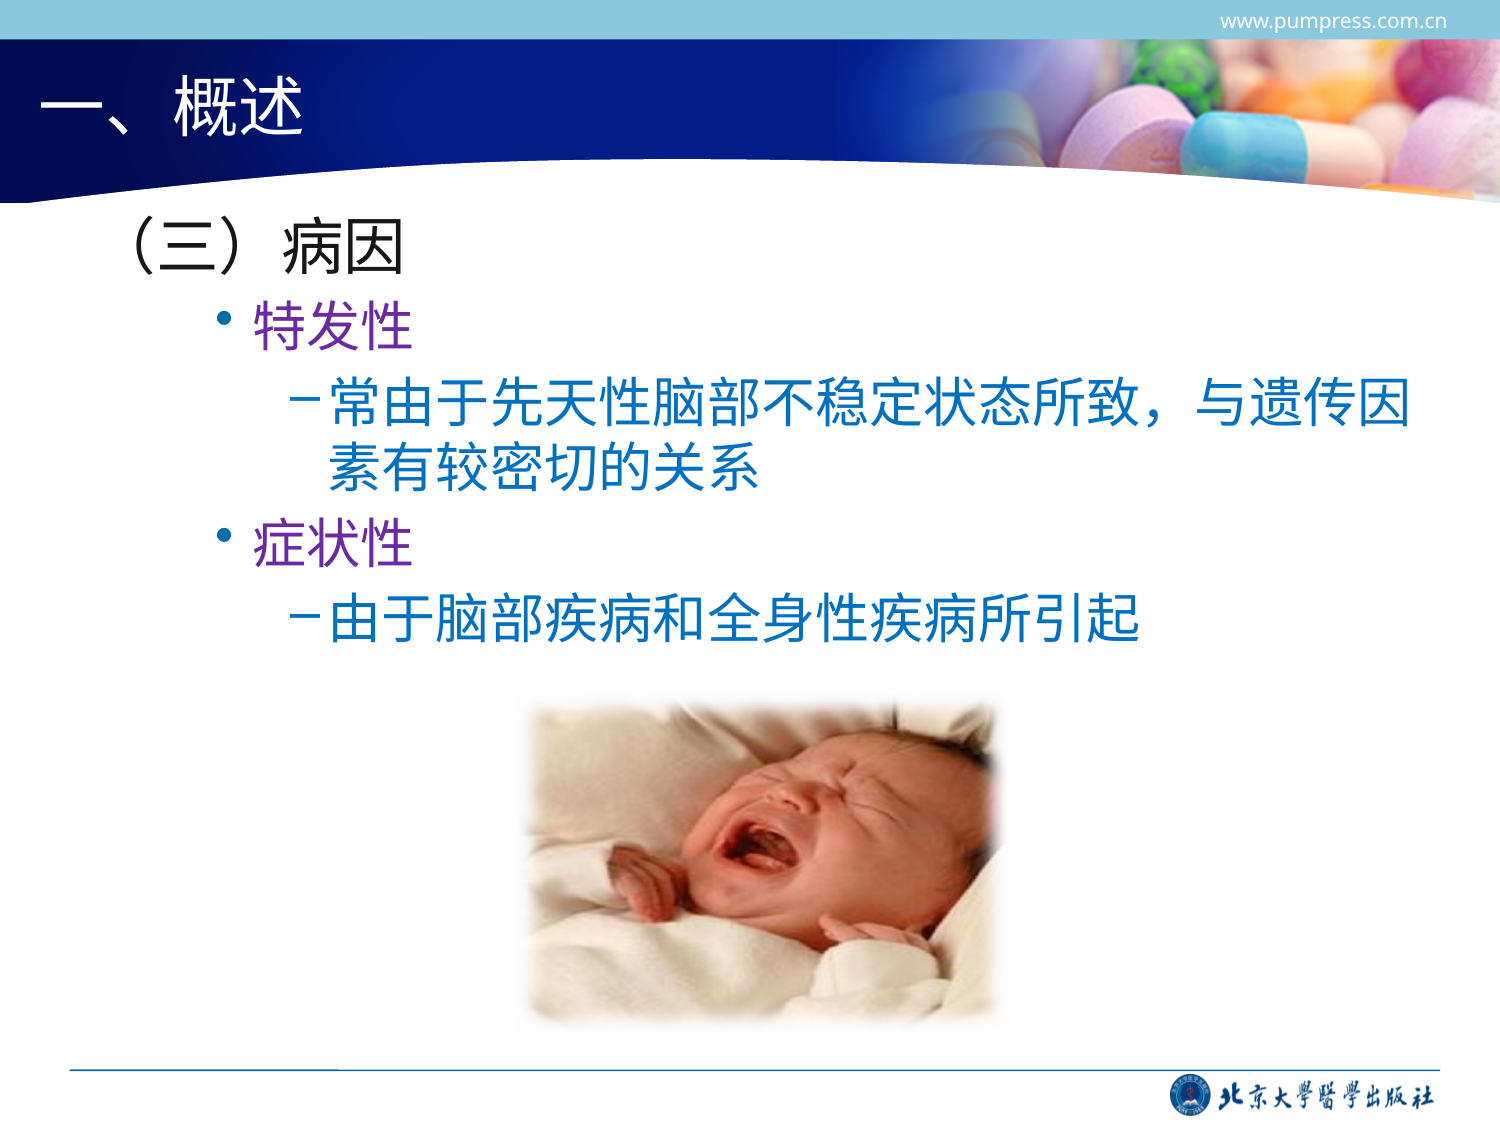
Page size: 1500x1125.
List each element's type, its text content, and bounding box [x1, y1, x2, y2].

picture [515, 692, 1009, 1034]
slide_number www.pumpress.com.cn [1024, 0, 1463, 38]
picture [0, 40, 1500, 203]
title 一、概述 [23, 58, 1349, 152]
list （三）病因 特发性 常由于先天性脑部不稳定状态所致，与遗传因素有较密切的关系 症状性 由于脑部疾病和全身性疾病所引起 [49, 198, 1463, 1026]
picture [1170, 1074, 1436, 1118]
